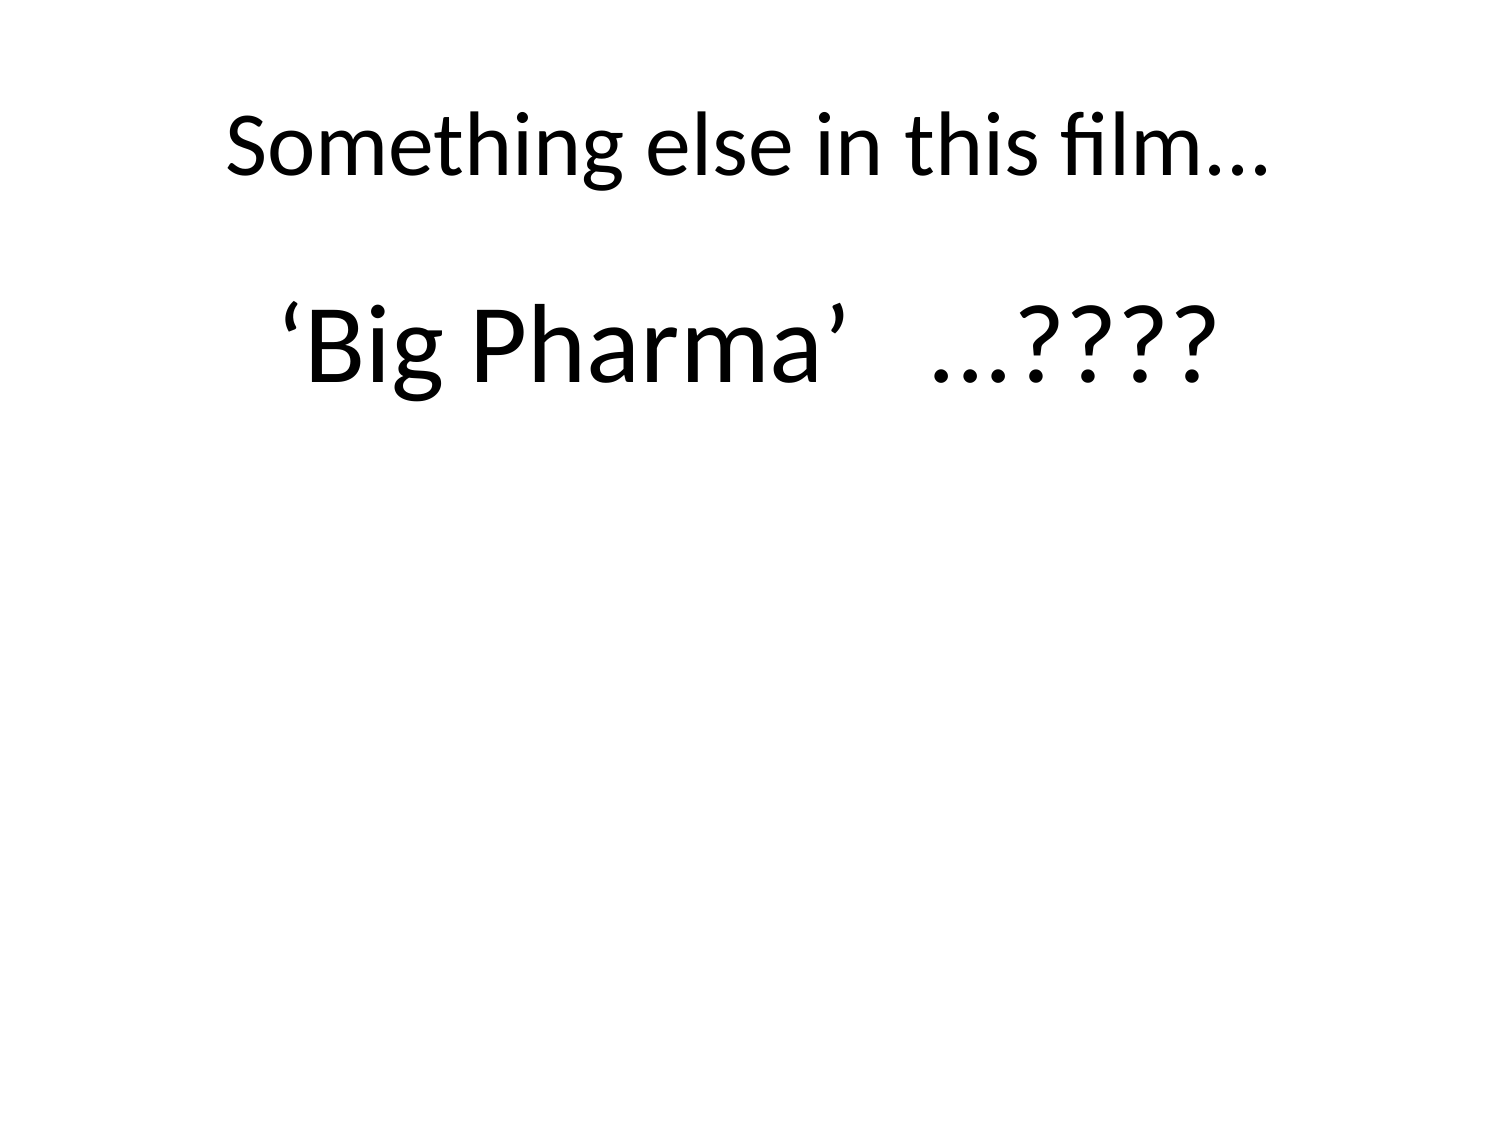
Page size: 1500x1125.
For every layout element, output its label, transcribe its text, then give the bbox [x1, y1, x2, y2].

list ‘Big Pharma’ ...???? [75, 262, 1425, 1005]
title Something else in this film... [75, 45, 1425, 233]
